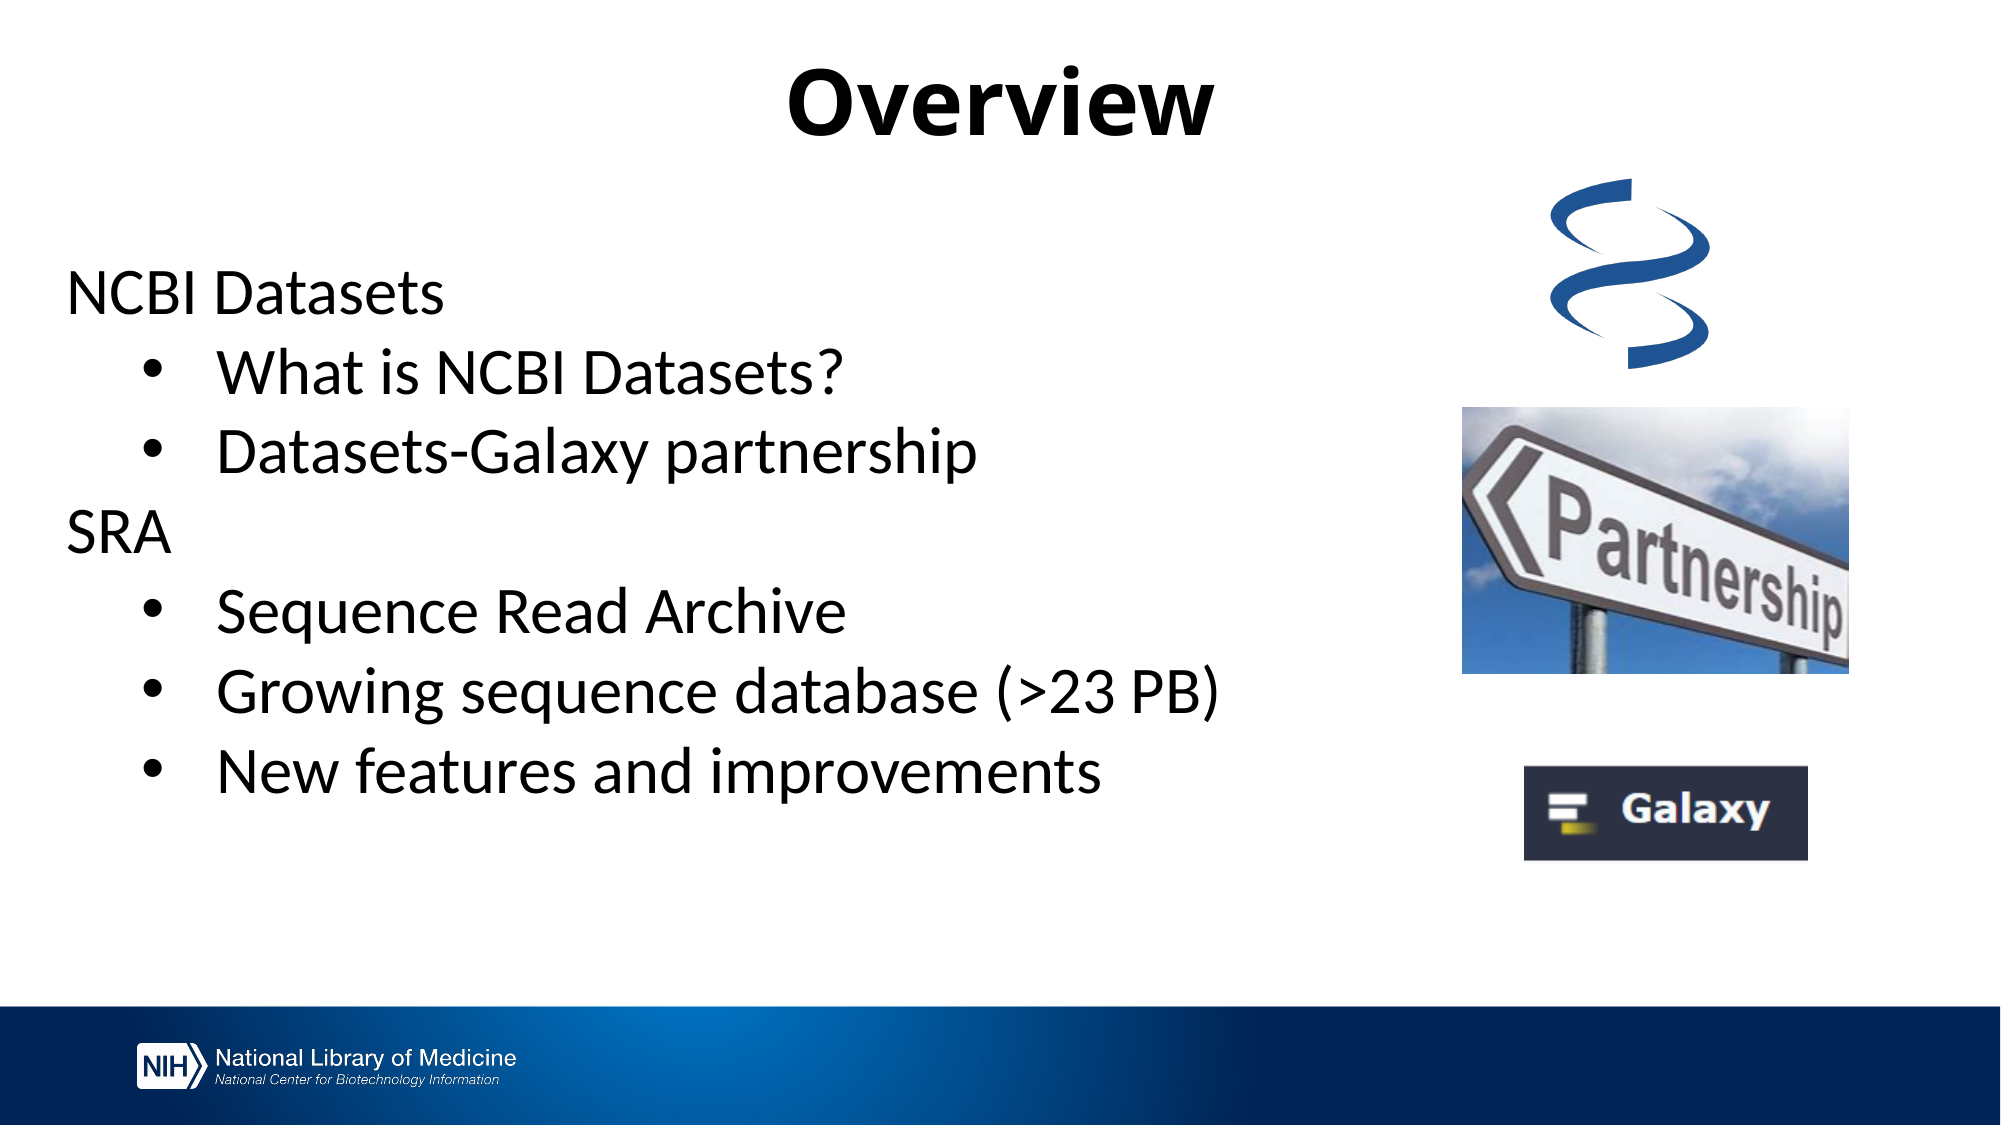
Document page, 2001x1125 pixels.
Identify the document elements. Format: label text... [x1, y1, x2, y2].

text_box NCBI Datasets What is NCBI Datasets? Datasets-Galaxy partnership SRA Sequence Read Archive Growing sequence database (>23 PB) New features and improvements [51, 239, 1453, 815]
title Overview [307, 31, 1694, 181]
picture [0, 0, 2001, 1125]
